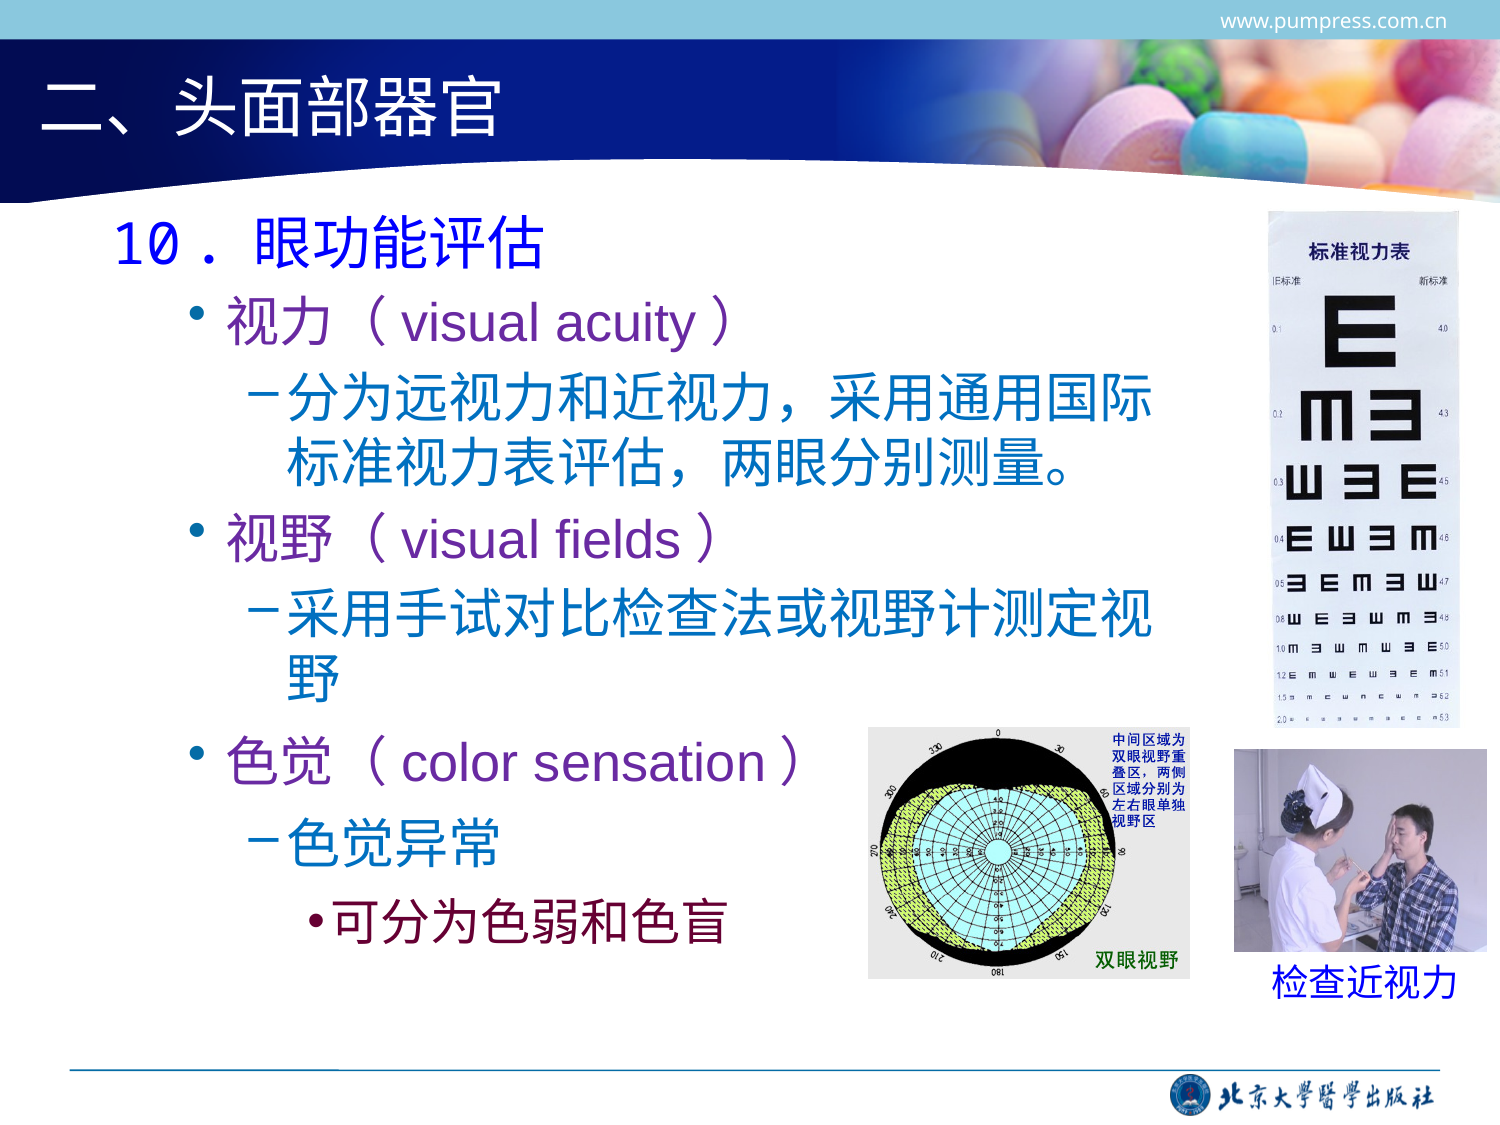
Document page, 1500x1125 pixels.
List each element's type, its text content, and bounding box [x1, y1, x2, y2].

text_box 检查近视力 [1256, 960, 1474, 1012]
picture [1234, 748, 1487, 952]
slide_number www.pumpress.com.cn [1024, 0, 1463, 38]
title 二、头面部器官 [23, 58, 1349, 152]
picture [1170, 1074, 1436, 1118]
picture [0, 40, 1500, 203]
picture [1255, 207, 1467, 729]
list 10．眼功能评估 视力（visual acuity） 分为远视力和近视力，采用通用国际标准视力表评估，两眼分别测量。 视野（visual fields） 采用手试对比检查法或视野计测定视野 色觉（color sensation） 色觉异常 可分为色弱和色盲 [49, 198, 1223, 1026]
picture [867, 727, 1191, 979]
